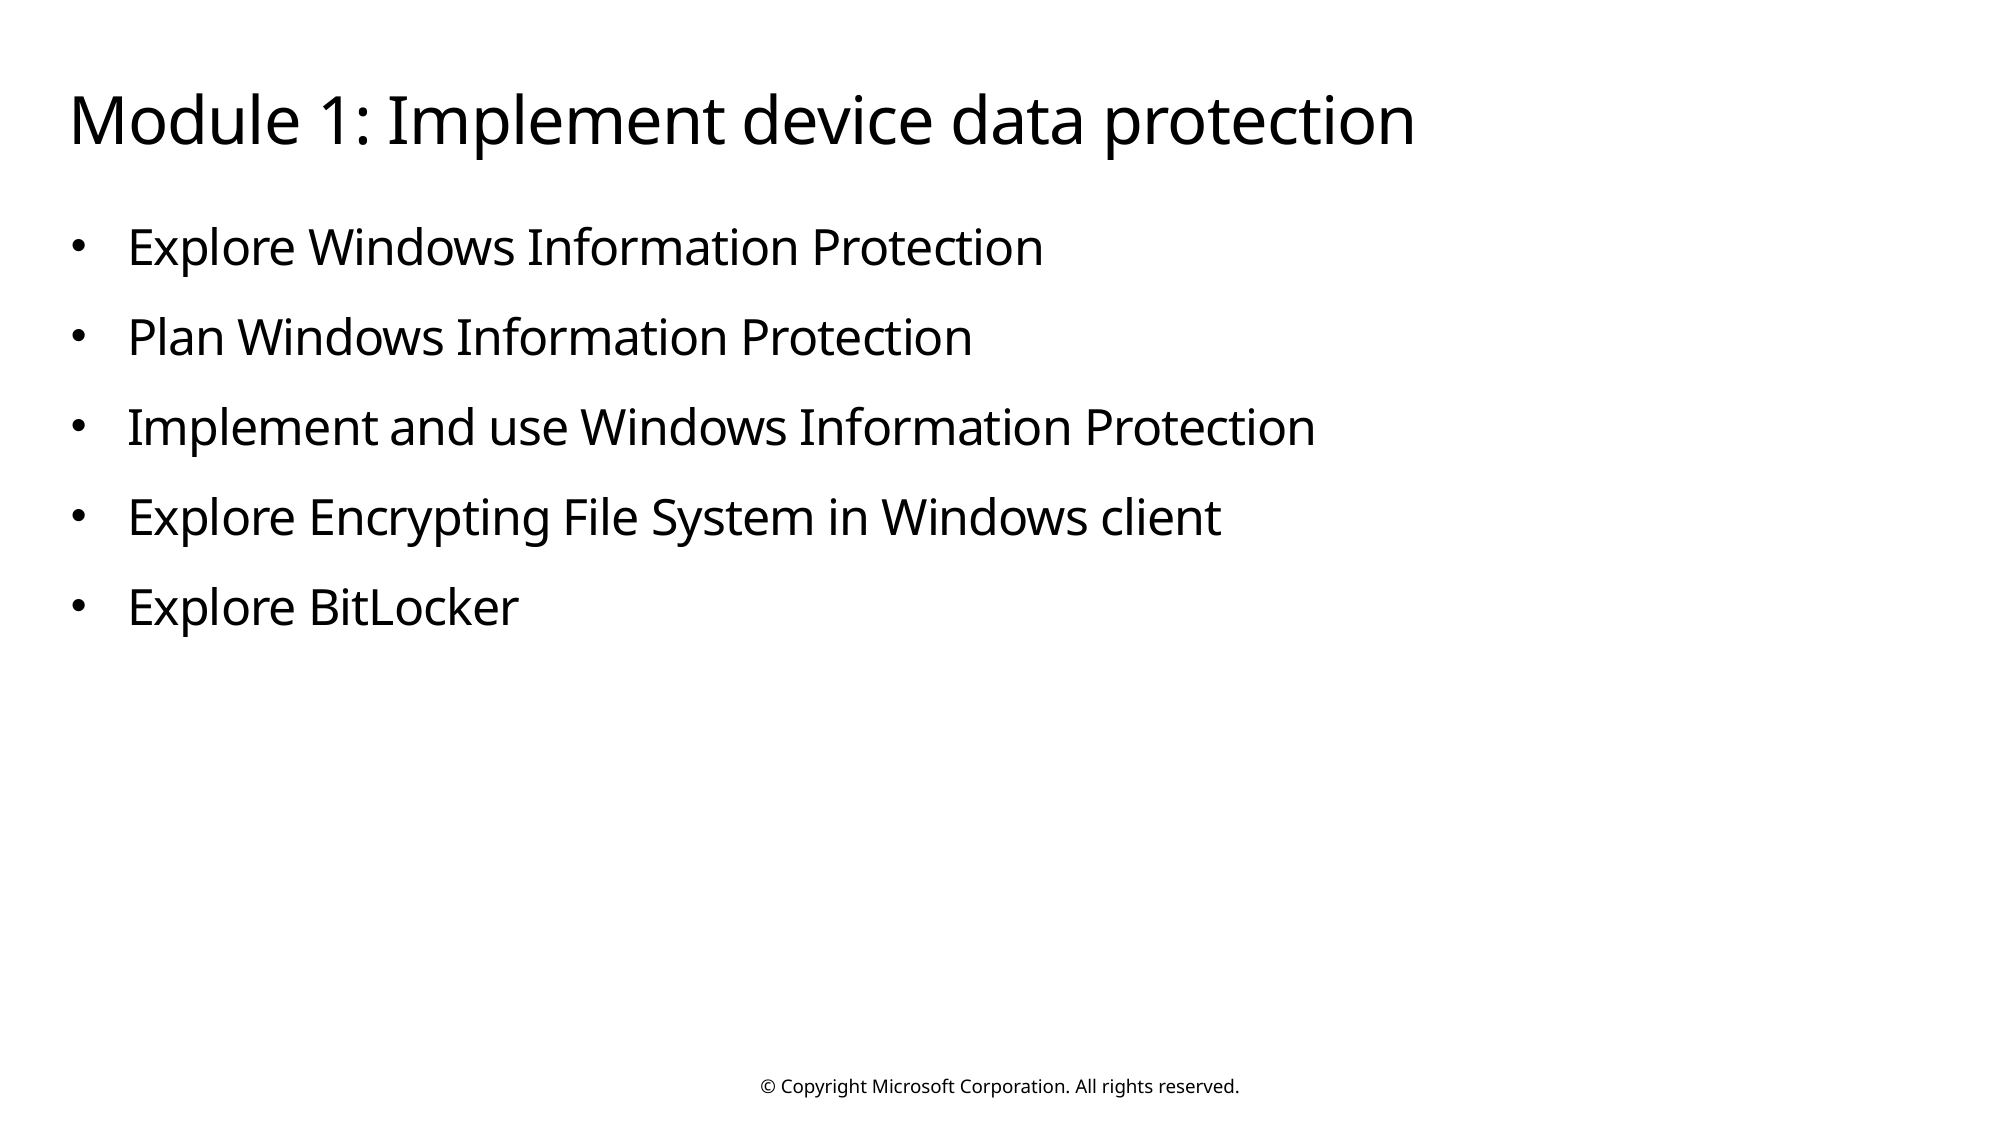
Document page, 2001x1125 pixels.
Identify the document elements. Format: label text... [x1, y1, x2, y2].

list Explore Windows Information Protection Plan Windows Information Protection Implement and use Windows Information Protection Explore Encrypting File System in Windows client Explore BitLocker [70, 177, 1932, 636]
title Module 1: Implement device data protection [68, 72, 1930, 178]
